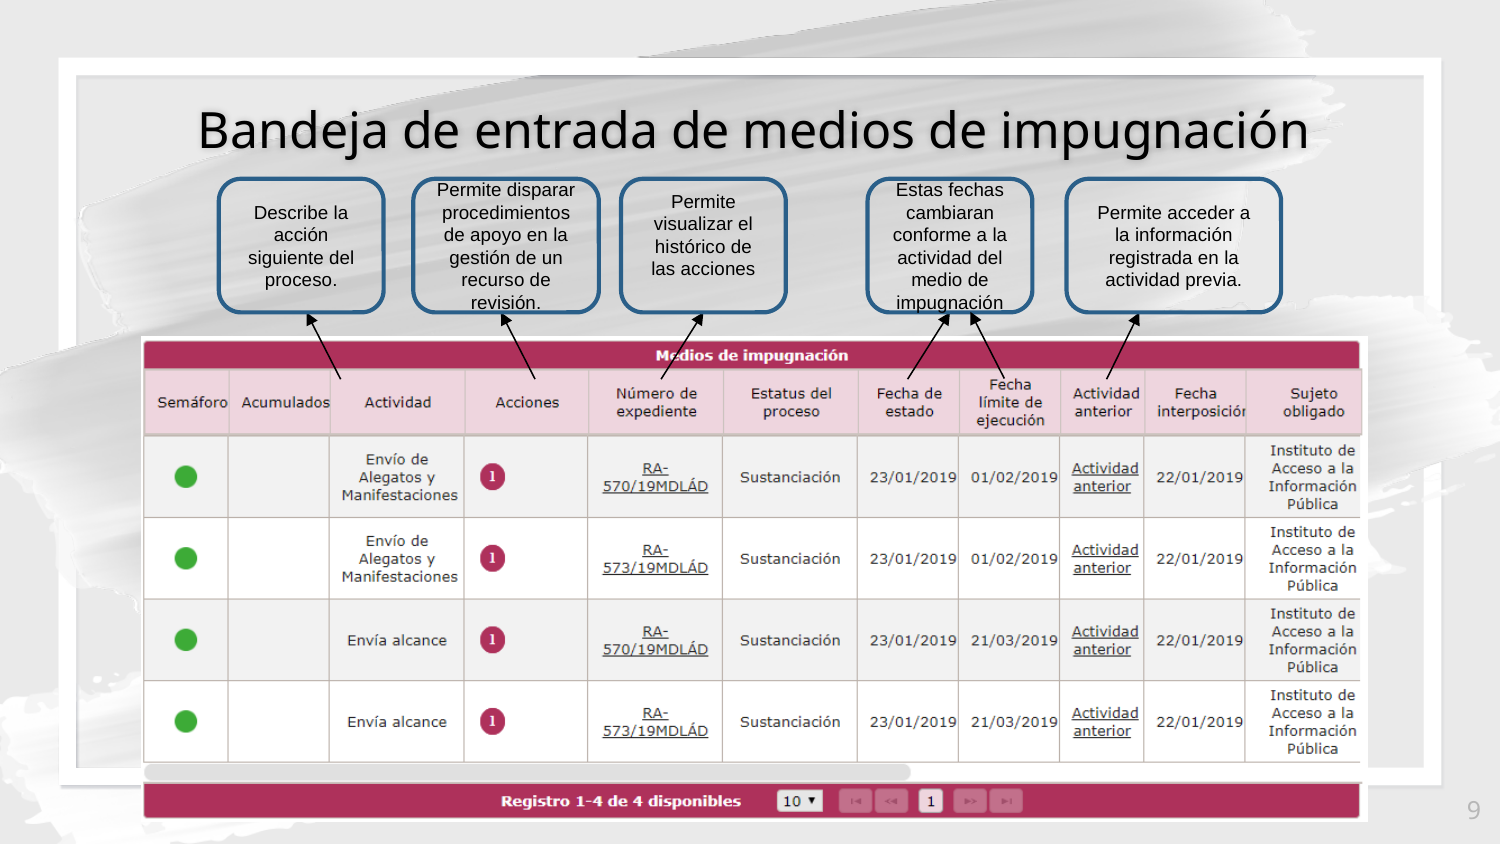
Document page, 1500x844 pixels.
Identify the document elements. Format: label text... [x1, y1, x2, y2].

text_box Permite disparar procedimientos de apoyo en la gestión de un recurso de revisión. [411, 176, 601, 315]
text_box Permite acceder a la información registrada en la actividad previa. [1064, 176, 1284, 315]
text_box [660, 312, 704, 380]
text_box Permite visualizar el histórico de las acciones [618, 176, 788, 315]
text_box Estas fechas cambiaran conforme a la actividad del medio de impugnación [865, 176, 1035, 315]
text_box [1106, 312, 1140, 380]
title Bandeja de entrada de medios de impugnación [80, 33, 1429, 225]
picture [0, 0, 1500, 844]
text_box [907, 312, 951, 380]
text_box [500, 312, 536, 380]
slide_number 9 [1391, 779, 1482, 844]
text_box Describe la acción siguiente del proceso. [216, 176, 386, 315]
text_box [306, 312, 341, 380]
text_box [969, 311, 1005, 379]
